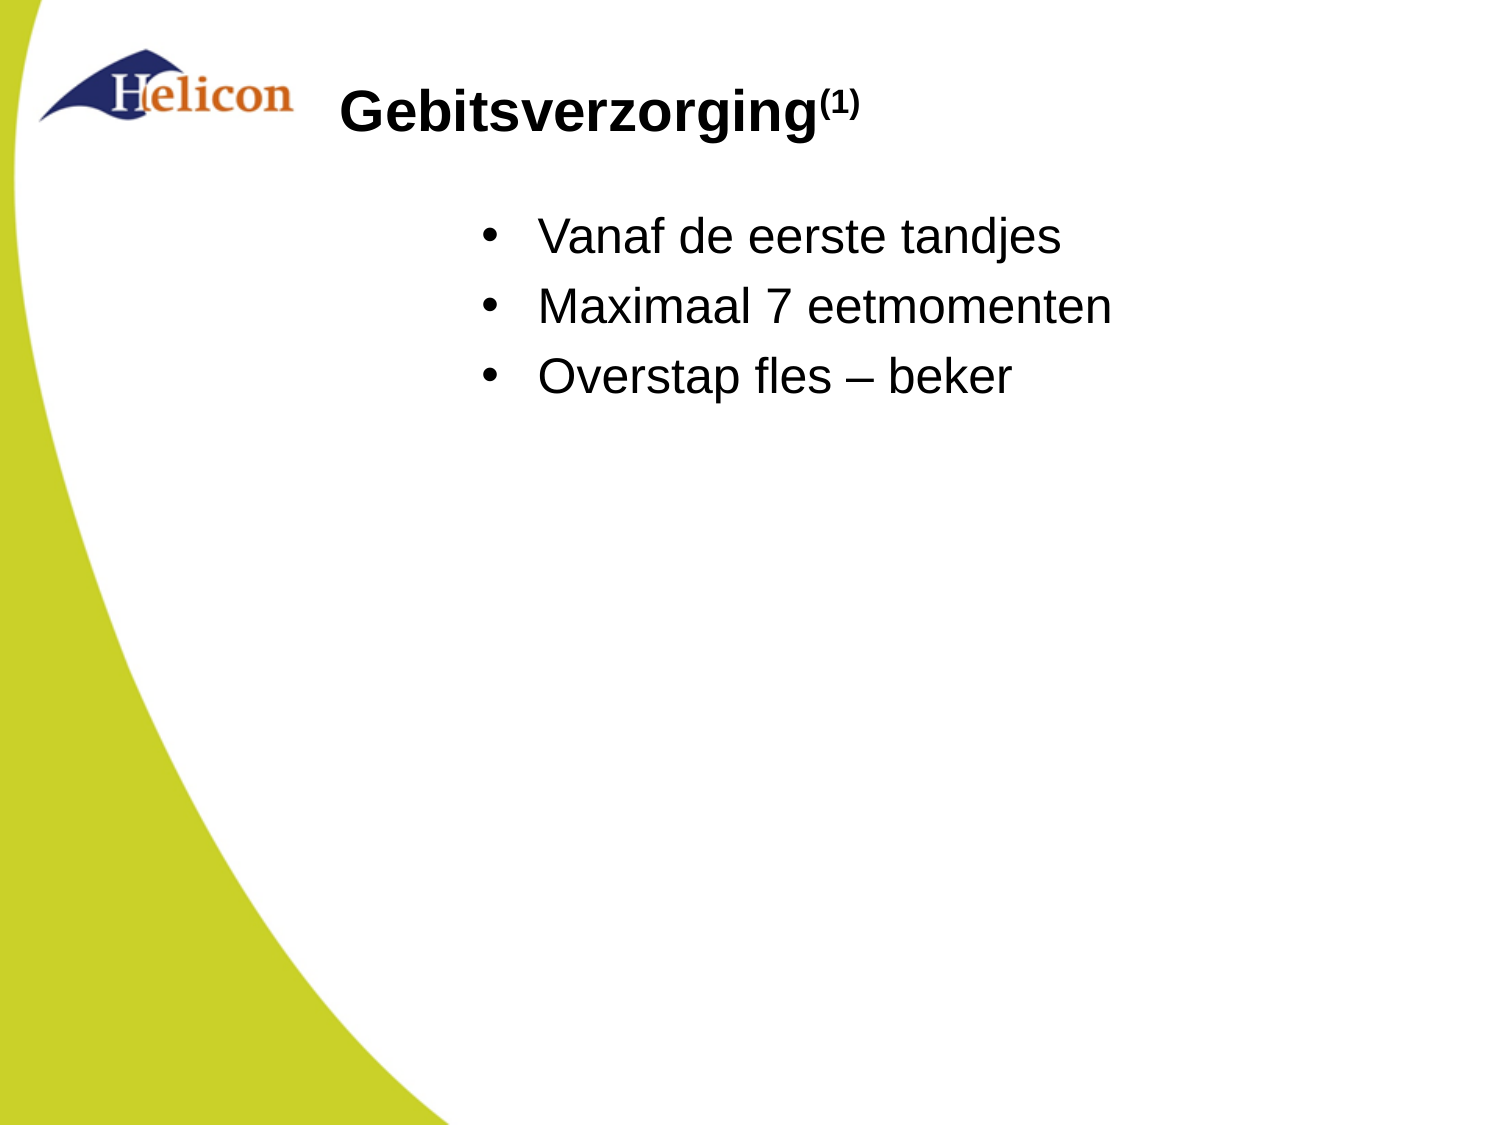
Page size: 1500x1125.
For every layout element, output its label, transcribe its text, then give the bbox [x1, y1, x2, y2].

title Gebitsverzorging(1) [324, 54, 1415, 161]
list Vanaf de eerste tandjes Maximaal 7 eetmomenten Overstap fles – beker [466, 196, 1500, 1005]
picture [0, 0, 1500, 1125]
